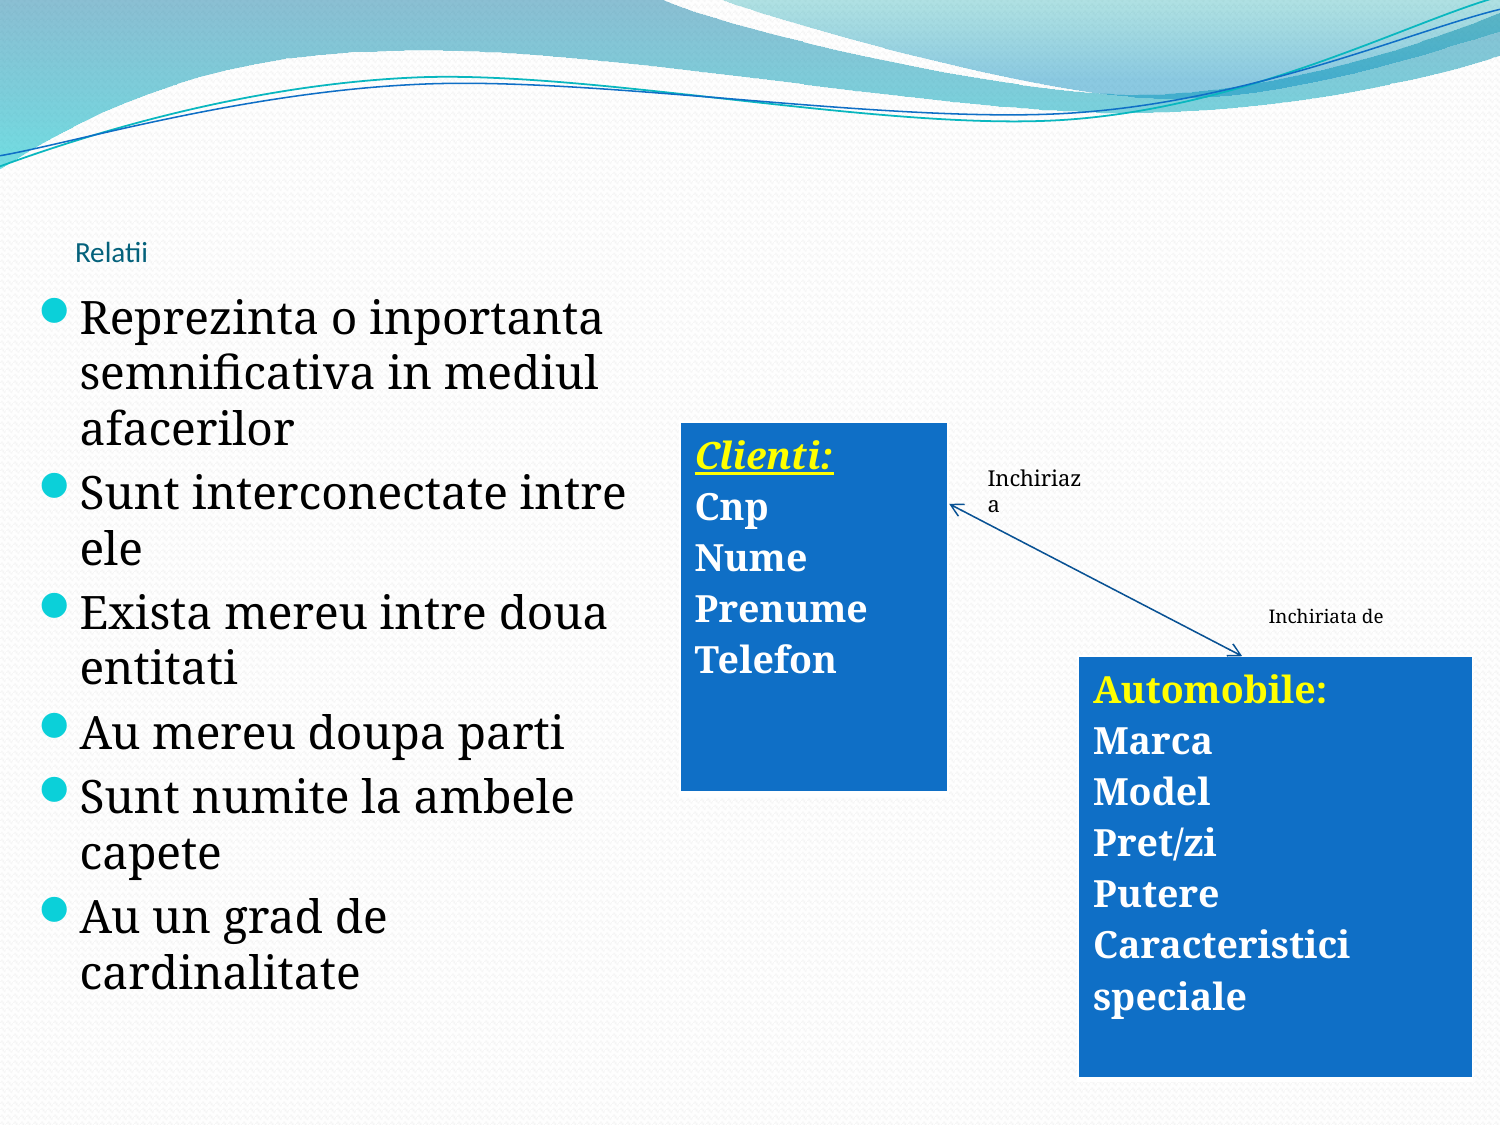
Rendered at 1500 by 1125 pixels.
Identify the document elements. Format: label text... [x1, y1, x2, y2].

text_box Inchiriata de [1253, 597, 1407, 635]
list Reprezinta o inportanta semnificativa in mediul afacerilor Sunt interconectate intre ele Exista mereu intre doua entitati Au mereu doupa parti Sunt numite la ambele capete Au un grad de cardinalitate [23, 281, 686, 1009]
text_box Inchiriaza [972, 456, 1102, 502]
table_header Clienti: Cnp Nume Prenume Telefon [681, 423, 947, 791]
title Relatii [75, 115, 1425, 303]
table_header Automobile: Marca Model Pret/zi Putere Caracteristici speciale [1079, 657, 1472, 1077]
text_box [948, 503, 1243, 657]
